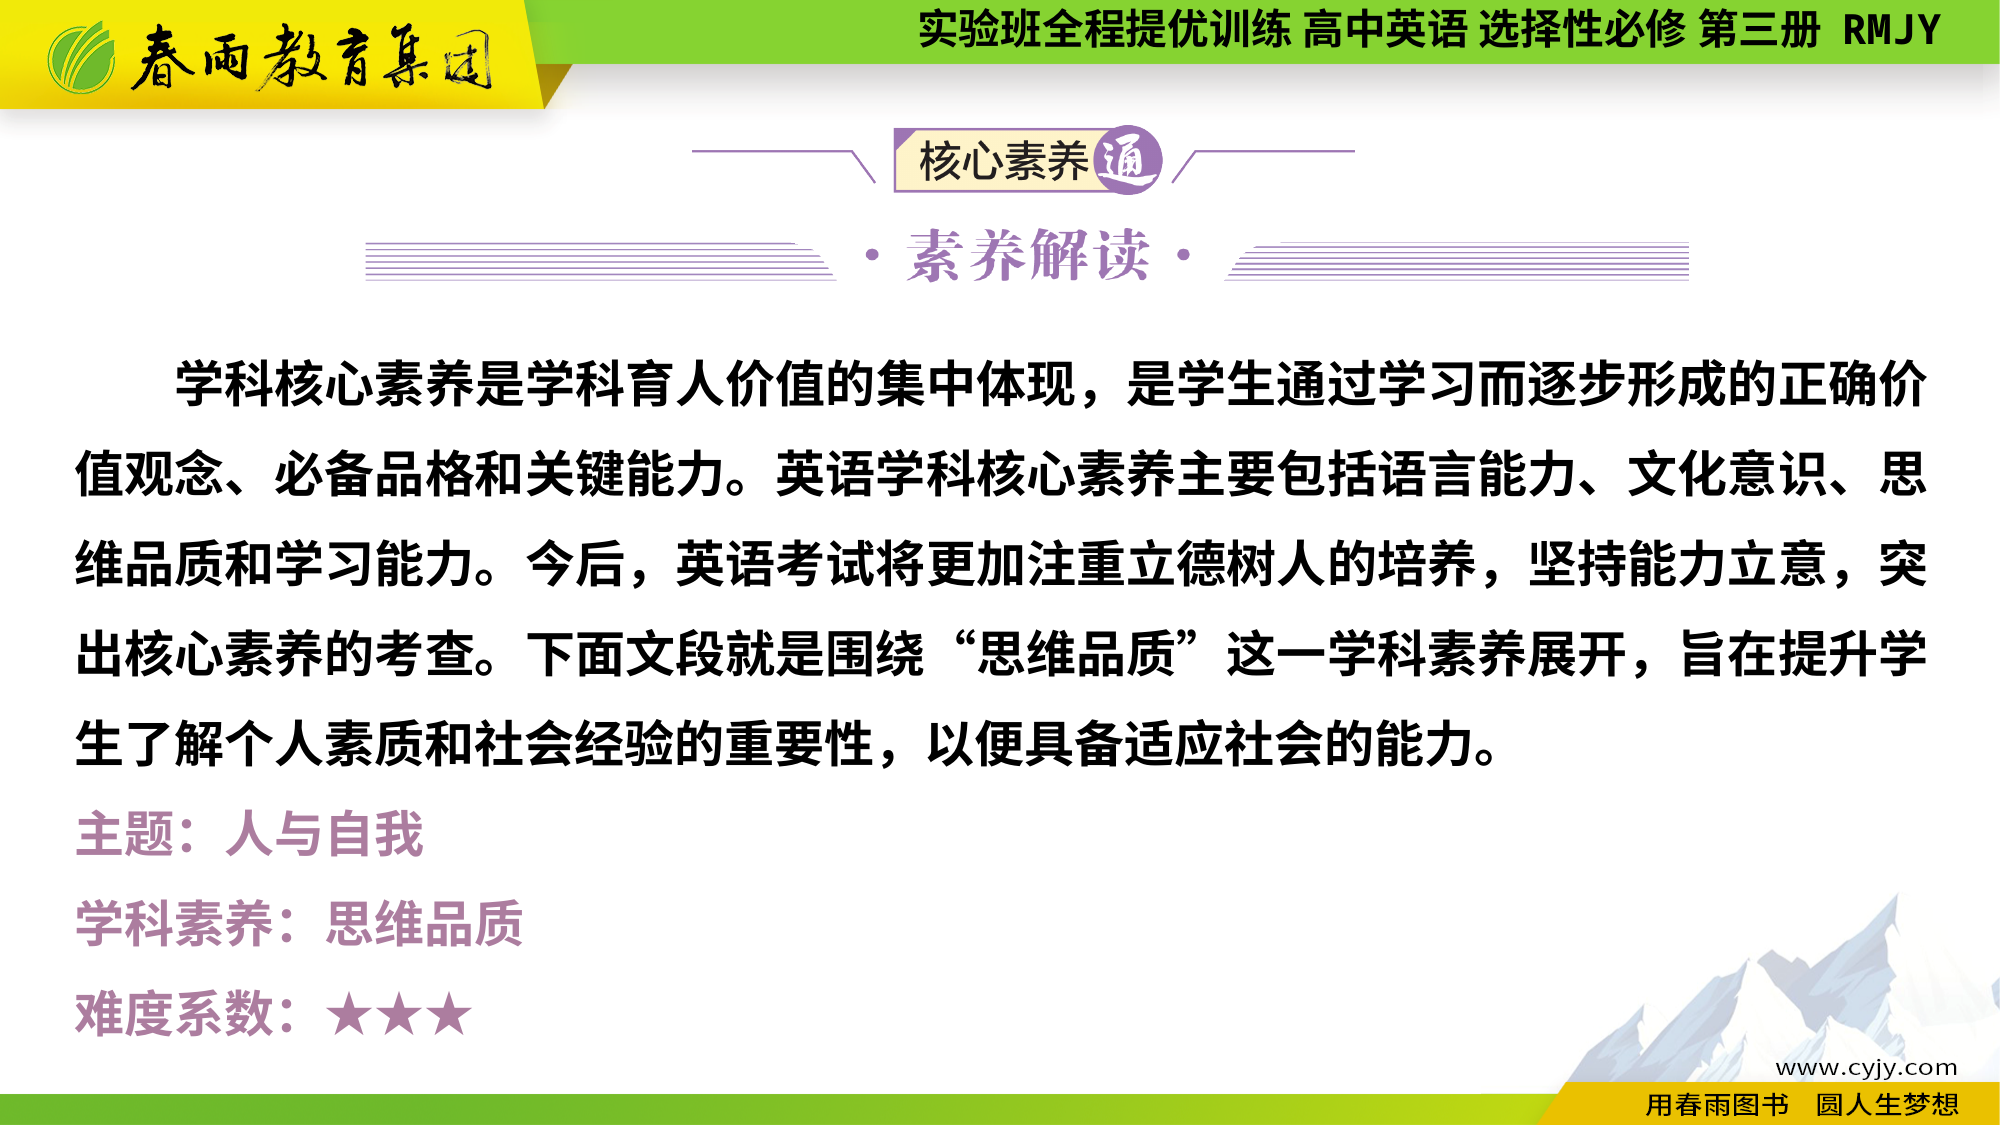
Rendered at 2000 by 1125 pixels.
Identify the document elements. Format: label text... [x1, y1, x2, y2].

picture [0, 0, 2000, 1125]
list 学科核心素养是学科育人价值的集中体现，是学生通过学习而逐步形成的正确价值观念、必备品格和关键能力。英语学科核心素养主要包括语言能力、文化意识、思维品质和学习能力。今后，英语考试将更加注重立德树人的培养，坚持能力立意，突出核心素养的考查。下面文段就是围绕“思维品质”这一学科素养展开，旨在提升学生了解个人素质和社会经验的重要性，以便具备适应社会的能力。 主题：人与自我 学科素养：思维品质 难度系数：★★★ [59, 314, 1944, 1046]
